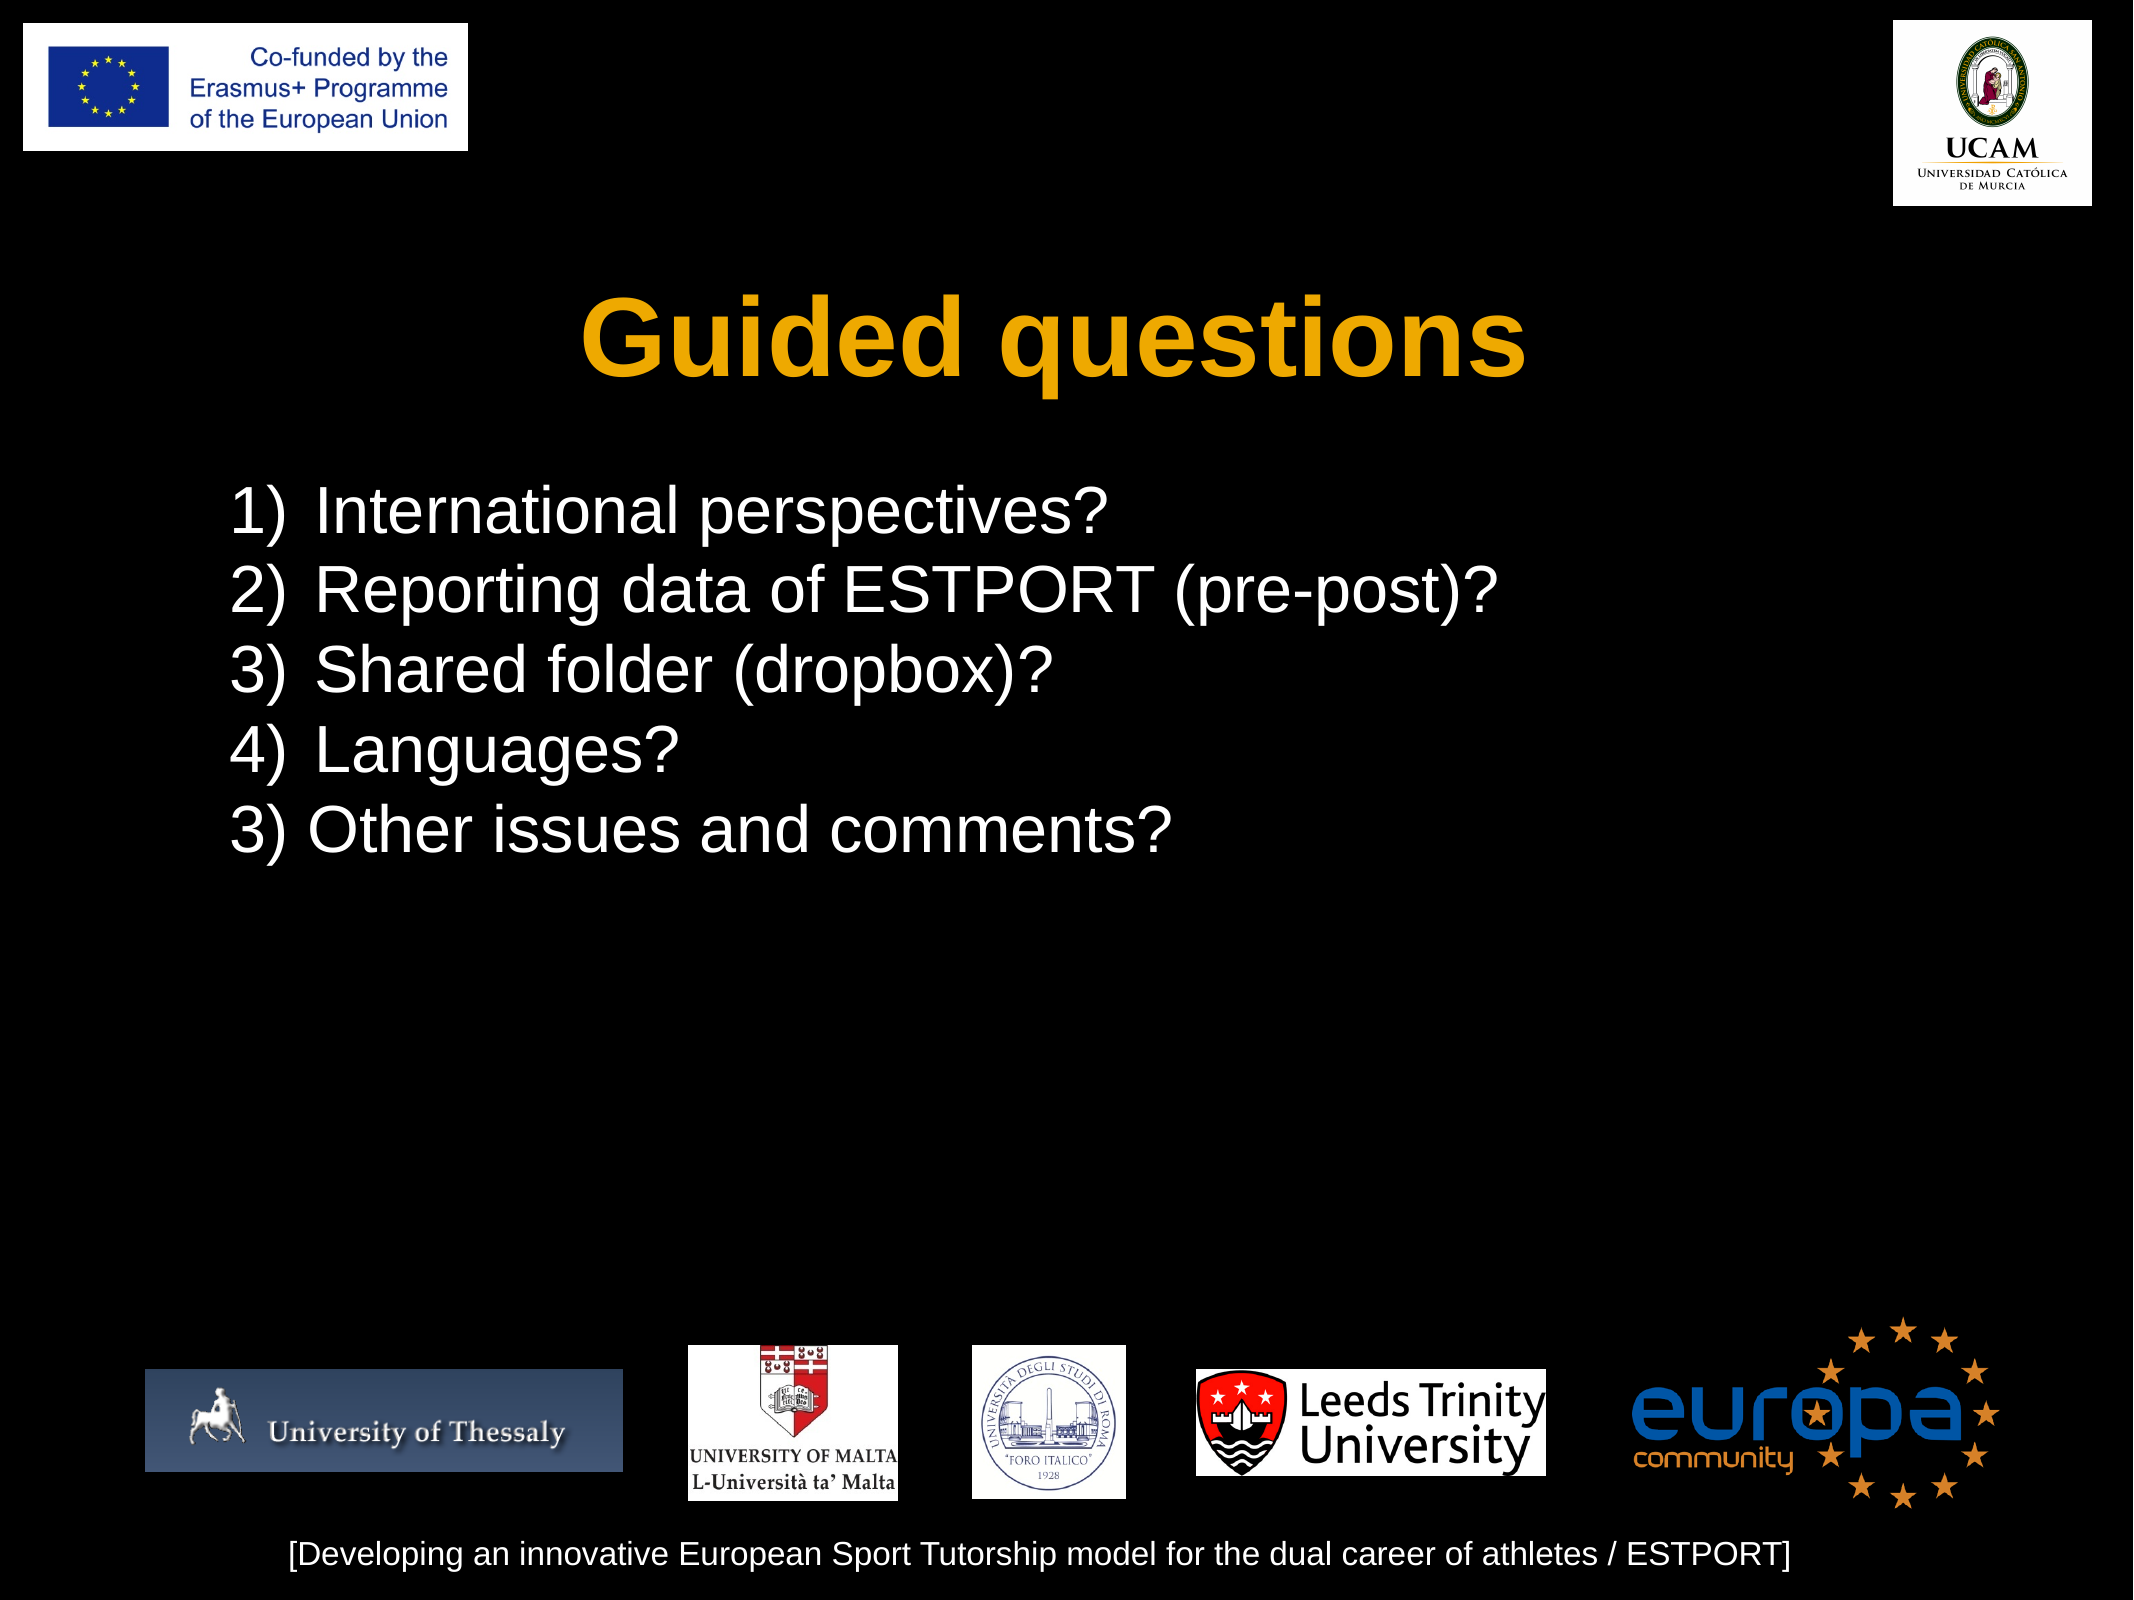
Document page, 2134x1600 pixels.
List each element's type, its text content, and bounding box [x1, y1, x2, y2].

picture [1631, 1316, 2001, 1509]
picture [23, 23, 468, 151]
picture [971, 1345, 1126, 1500]
text_box Guided questions [62, 257, 2047, 406]
text_box [Developing an innovative European Sport Tutorship model for the dual career of athletes / ESTPORT] [62, 1525, 2020, 1580]
picture [1893, 20, 2092, 207]
text_box International perspectives? Reporting data of ESTPORT (pre-post)? Shared folder (dropbox)? Languages? 3) Other issues and comments? [216, 459, 1929, 873]
picture [145, 1368, 623, 1473]
picture [1196, 1368, 1547, 1476]
picture [688, 1345, 899, 1501]
